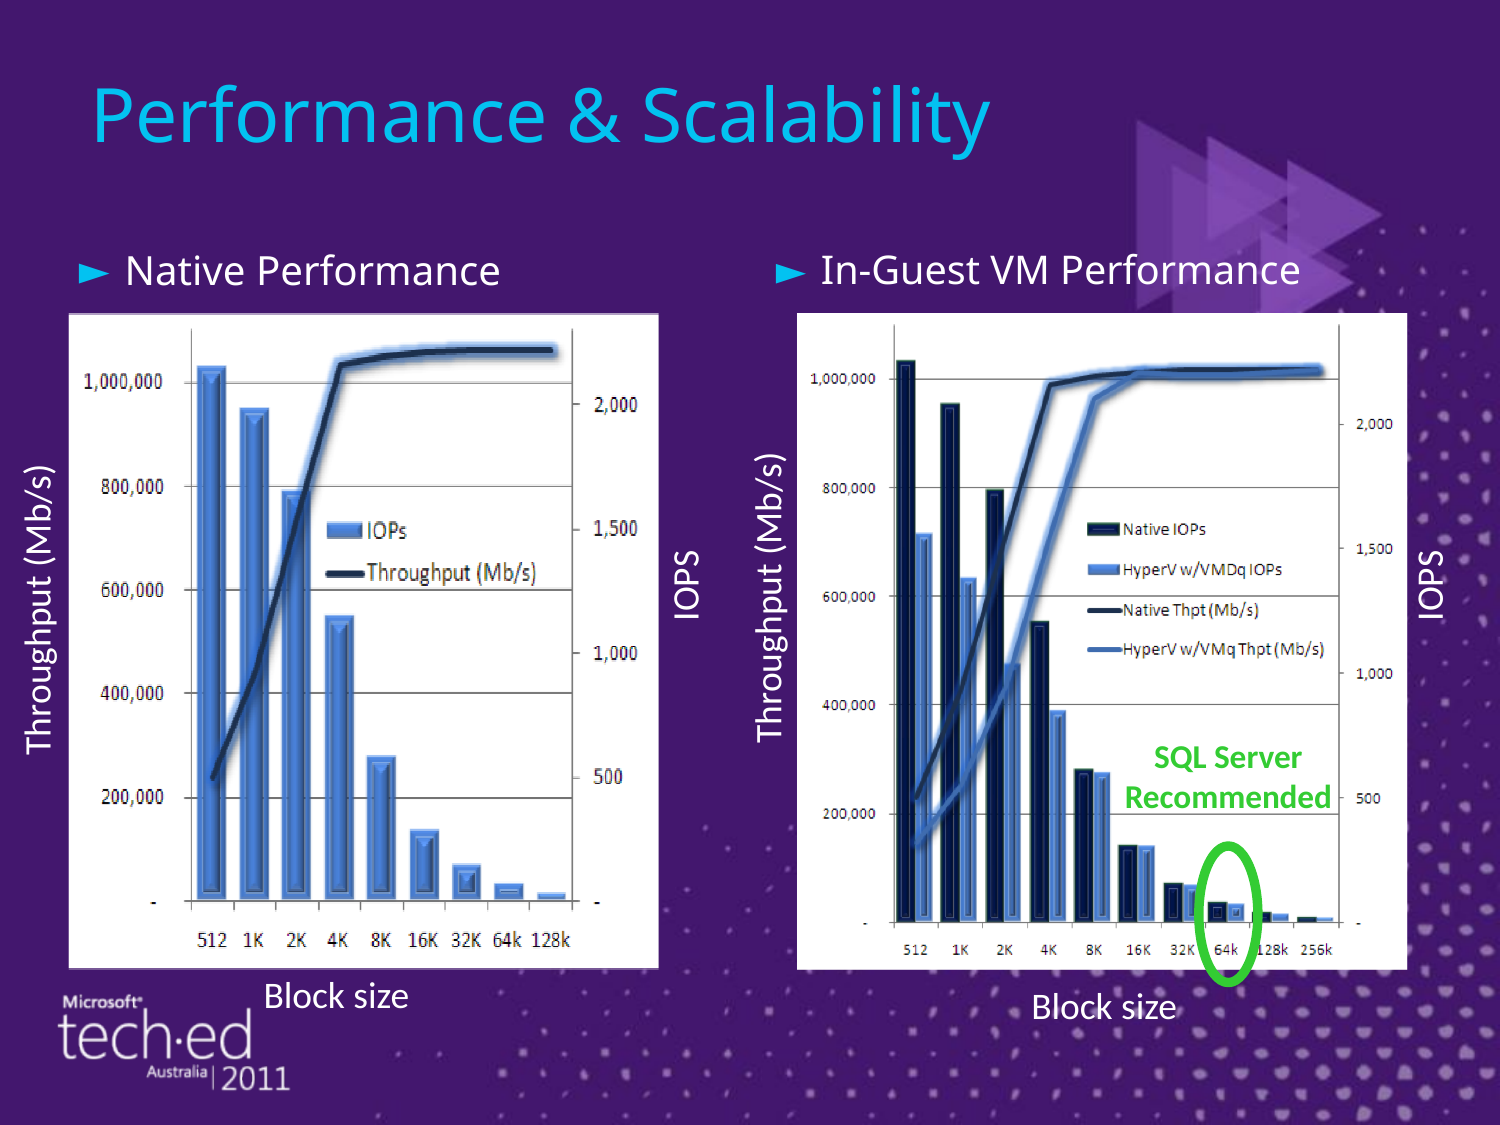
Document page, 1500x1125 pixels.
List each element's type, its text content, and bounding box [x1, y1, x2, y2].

text_box Block size [230, 980, 443, 1024]
text_box Block size [997, 980, 1211, 1035]
list Native Performance [63, 237, 740, 302]
text_box IOPS [665, 479, 714, 693]
text_box IOPS [1412, 479, 1458, 693]
title Performance & Scalability [75, 19, 1425, 207]
list In-Guest VM Performance [760, 237, 1436, 302]
text_box [1216, 980, 1240, 985]
text_box Throughput (Mb/s) [736, 432, 791, 764]
text_box Throughput (Mb/s) [5, 444, 62, 776]
picture [0, 0, 1500, 1125]
